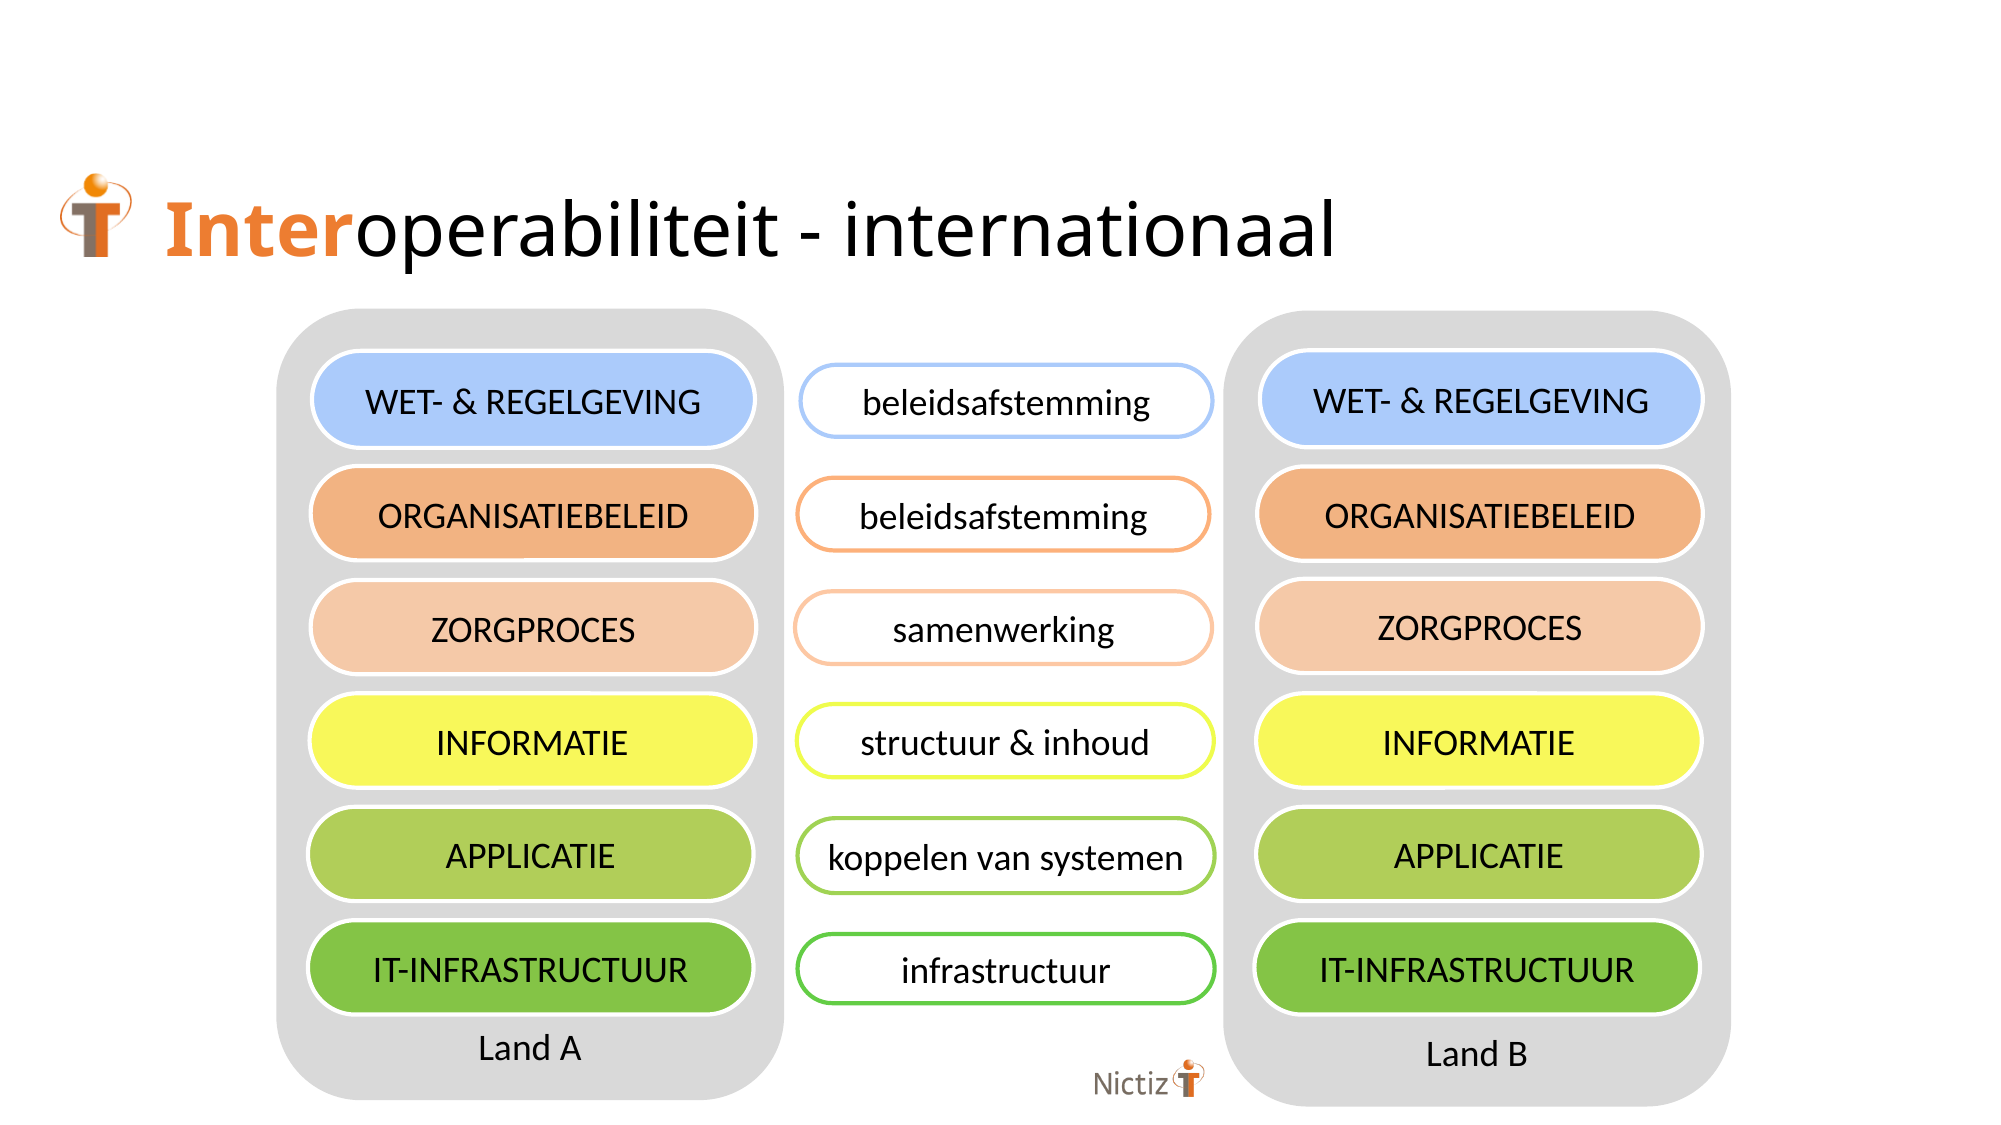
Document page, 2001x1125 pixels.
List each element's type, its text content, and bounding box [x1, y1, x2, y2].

text_box INFORMATIE [1255, 692, 1703, 789]
text_box IT-INFRASTRUCTUUR [306, 919, 755, 1016]
text_box IT-INFRASTRUCTUUR [1253, 919, 1702, 1016]
text_box APPLICATIE [1255, 805, 1703, 903]
text_box INFORMATIE [308, 692, 757, 789]
text_box ORGANISATIEBELEID [309, 464, 758, 562]
picture [60, 173, 132, 257]
text_box WET- & REGELGEVING [310, 349, 756, 449]
text_box infrastructuur [796, 933, 1216, 1005]
text_box Land A [275, 351, 786, 1102]
text_box ORGANISATIEBELEID [1256, 465, 1704, 562]
text_box structuur & inhoud [795, 703, 1215, 779]
text_box beleidsafstemming [796, 476, 1211, 552]
text_box Land B [1222, 351, 1733, 1108]
text_box WET- & REGELGEVING [1258, 349, 1704, 449]
text_box koppelen van systemen [796, 817, 1216, 895]
text_box beleidsafstemming [799, 363, 1214, 438]
text_box ZORGPROCES [1256, 577, 1704, 675]
title Interoperabiliteit - internationaal [150, 184, 1863, 351]
text_box ZORGPROCES [309, 578, 758, 676]
text_box samenwerking [793, 590, 1214, 665]
picture [1091, 1055, 1208, 1101]
text_box APPLICATIE [306, 805, 755, 903]
